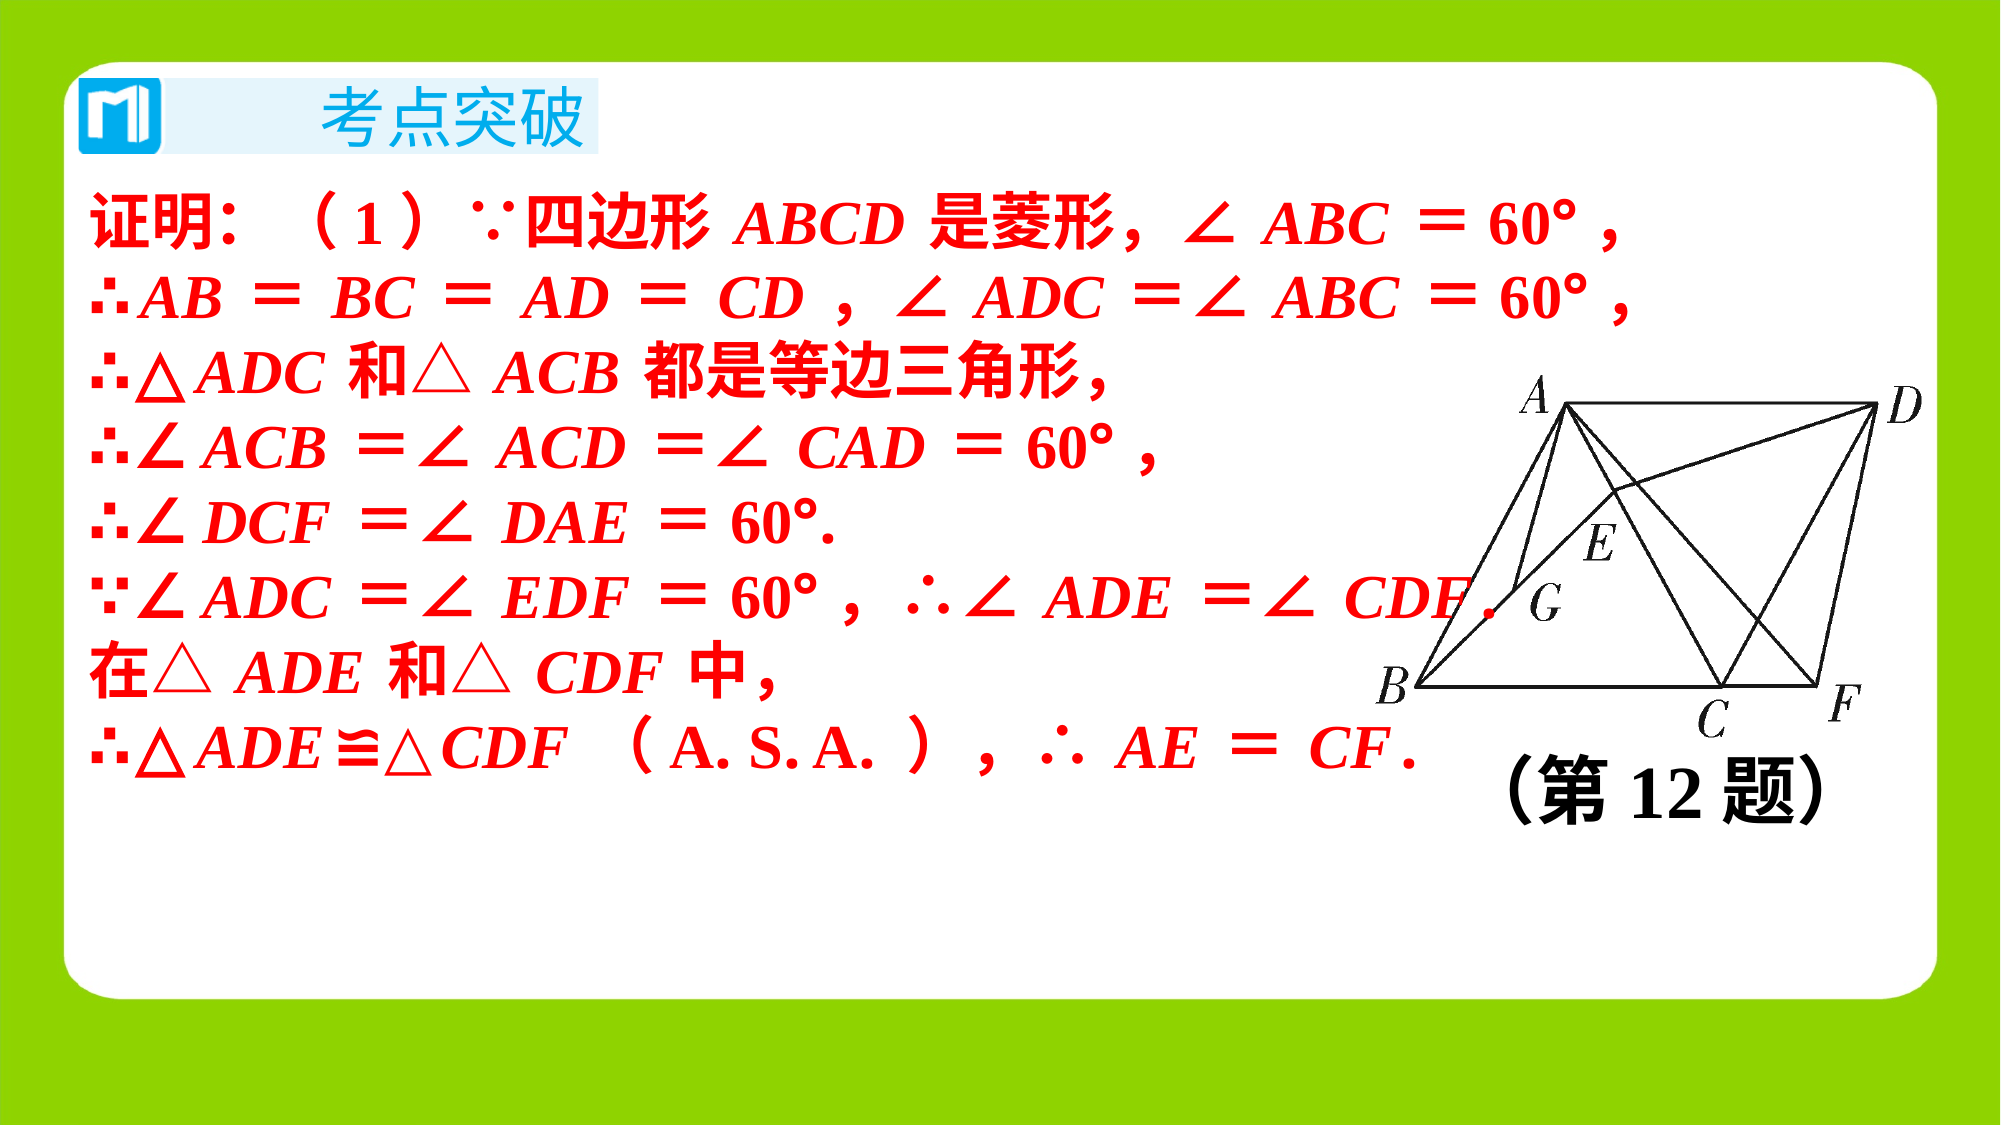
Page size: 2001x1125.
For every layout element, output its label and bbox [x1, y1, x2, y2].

picture [0, 0, 2001, 1125]
text_box [1375, 375, 1922, 835]
